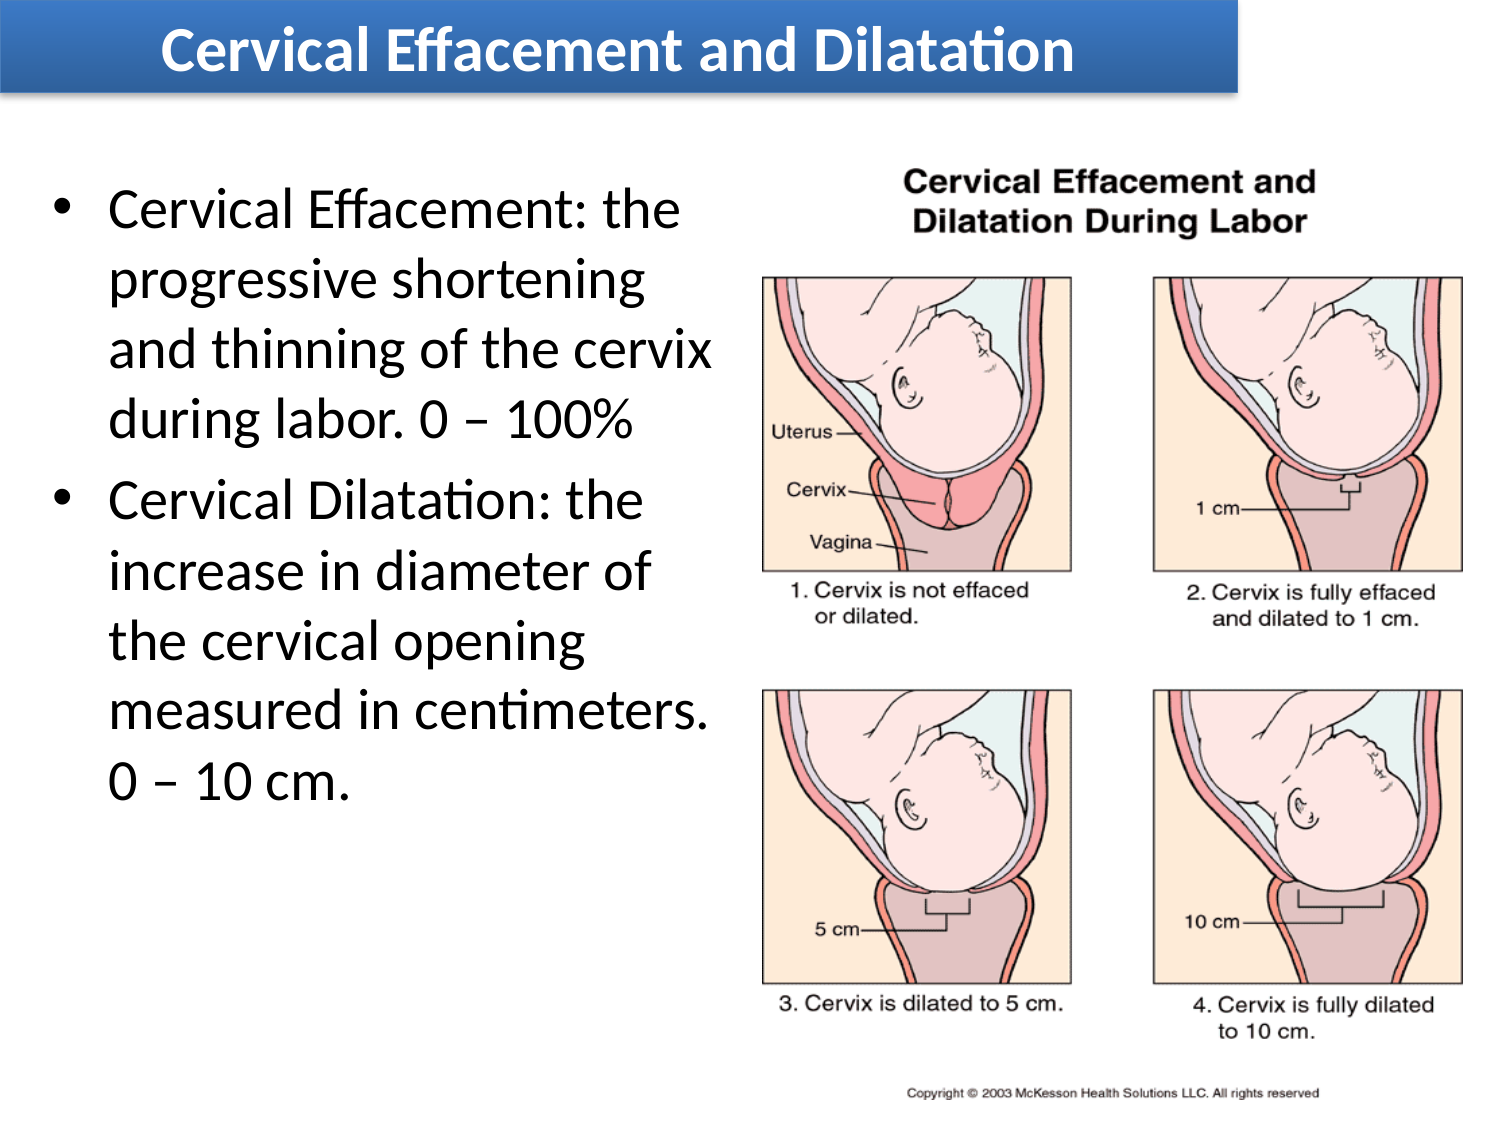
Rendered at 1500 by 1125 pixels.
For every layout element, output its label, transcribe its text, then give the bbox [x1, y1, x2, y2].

list Cervical Effacement: the progressive shortening and thinning of the cervix during labor. 0 – 100% Cervical Dilatation: the increase in diameter of the cervical opening measured in centimeters. 0 – 10 cm. [37, 162, 750, 1050]
picture [762, 162, 1463, 1101]
title Cervical Effacement and Dilatation [0, 0, 1238, 93]
